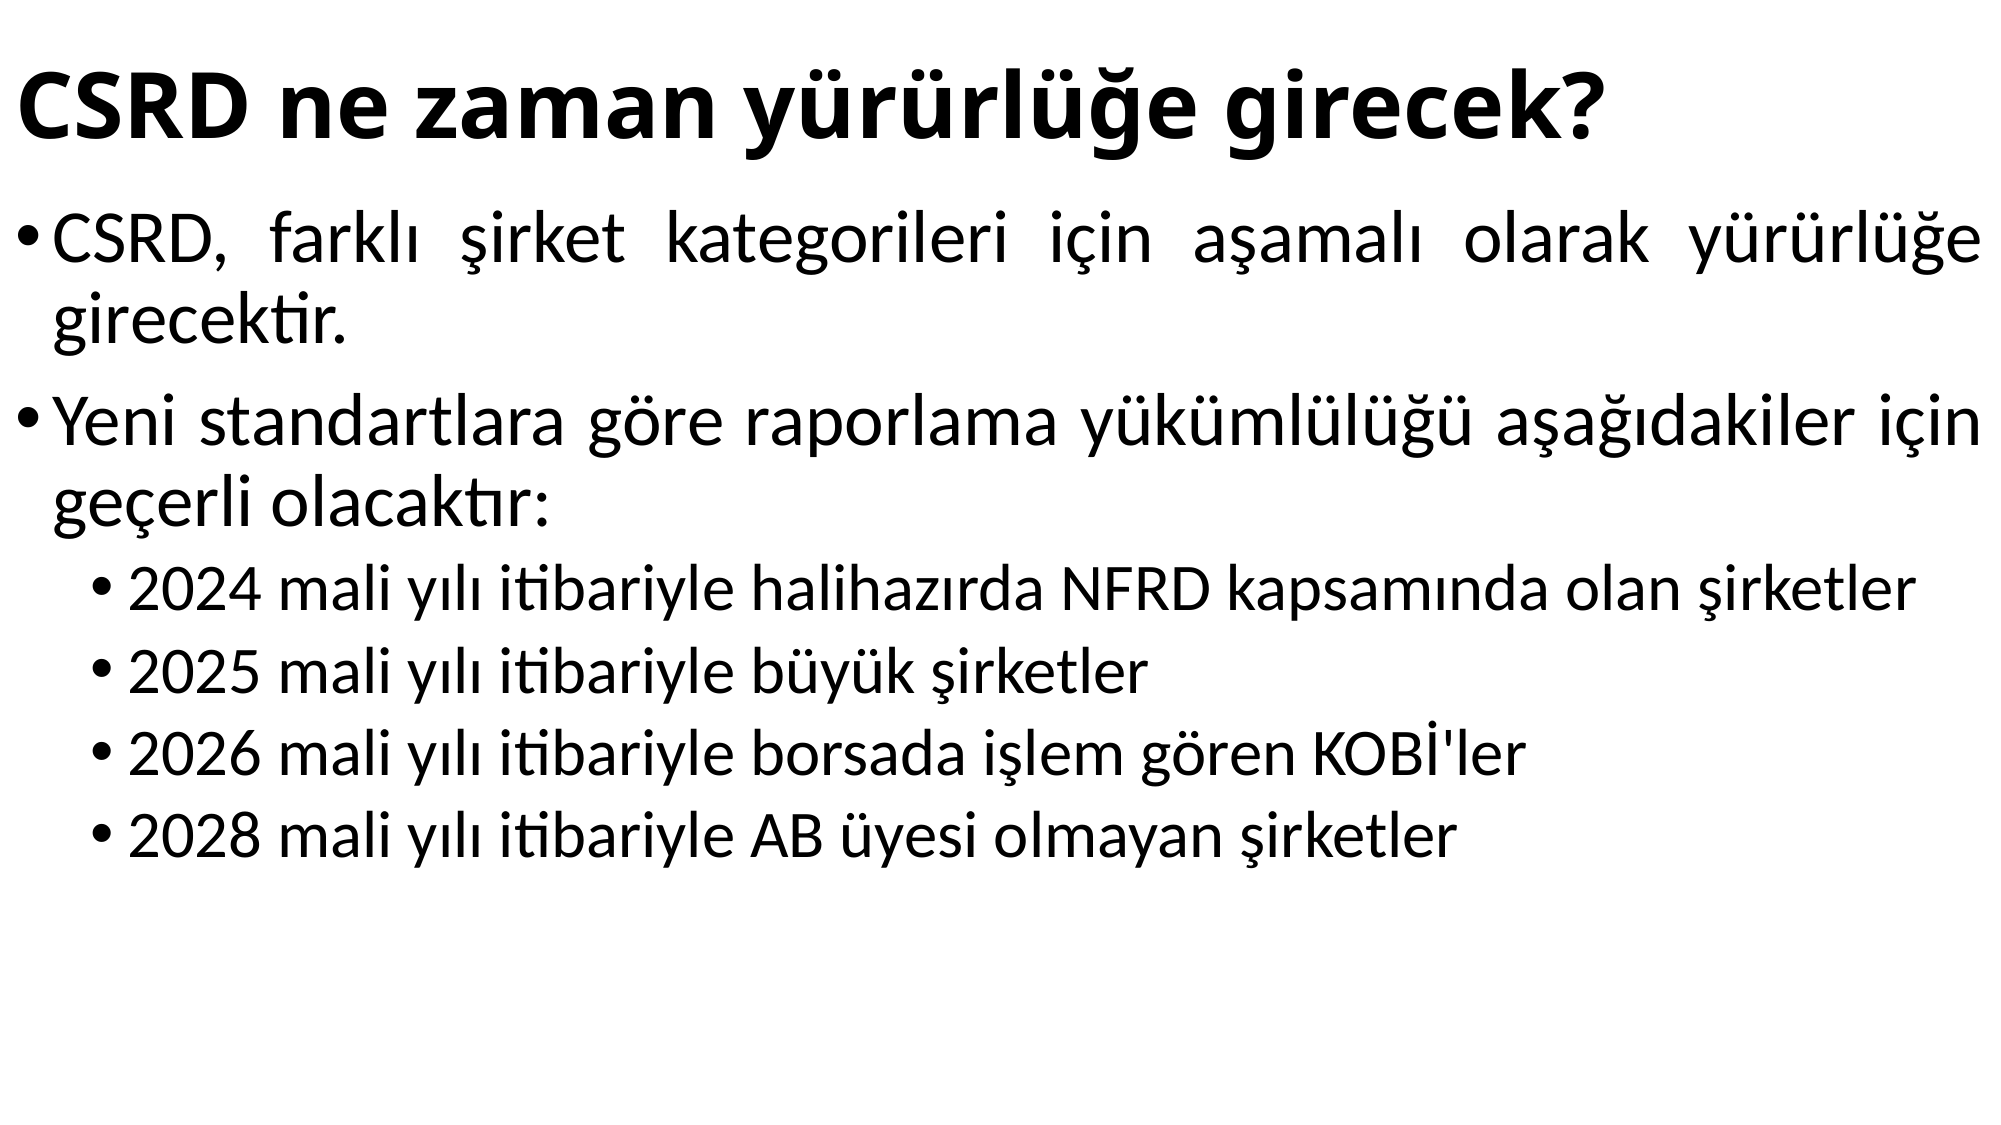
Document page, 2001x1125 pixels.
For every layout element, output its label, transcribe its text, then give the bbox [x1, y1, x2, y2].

list CSRD, farklı şirket kategorileri için aşamalı olarak yürürlüğe girecektir. Yeni standartlara göre raporlama yükümlülüğü aşağıdakiler için geçerli olacaktır: 2024 mali yılı itibariyle halihazırda NFRD kapsamında olan şirketler 2025 mali yılı itibariyle büyük şirketler 2026 mali yılı itibariyle borsada işlem gören KOBİ'ler 2028 mali yılı itibariyle AB üyesi olmayan şirketler [0, 190, 2000, 1125]
title CSRD ne zaman yürürlüğe girecek? [0, 0, 2000, 190]
